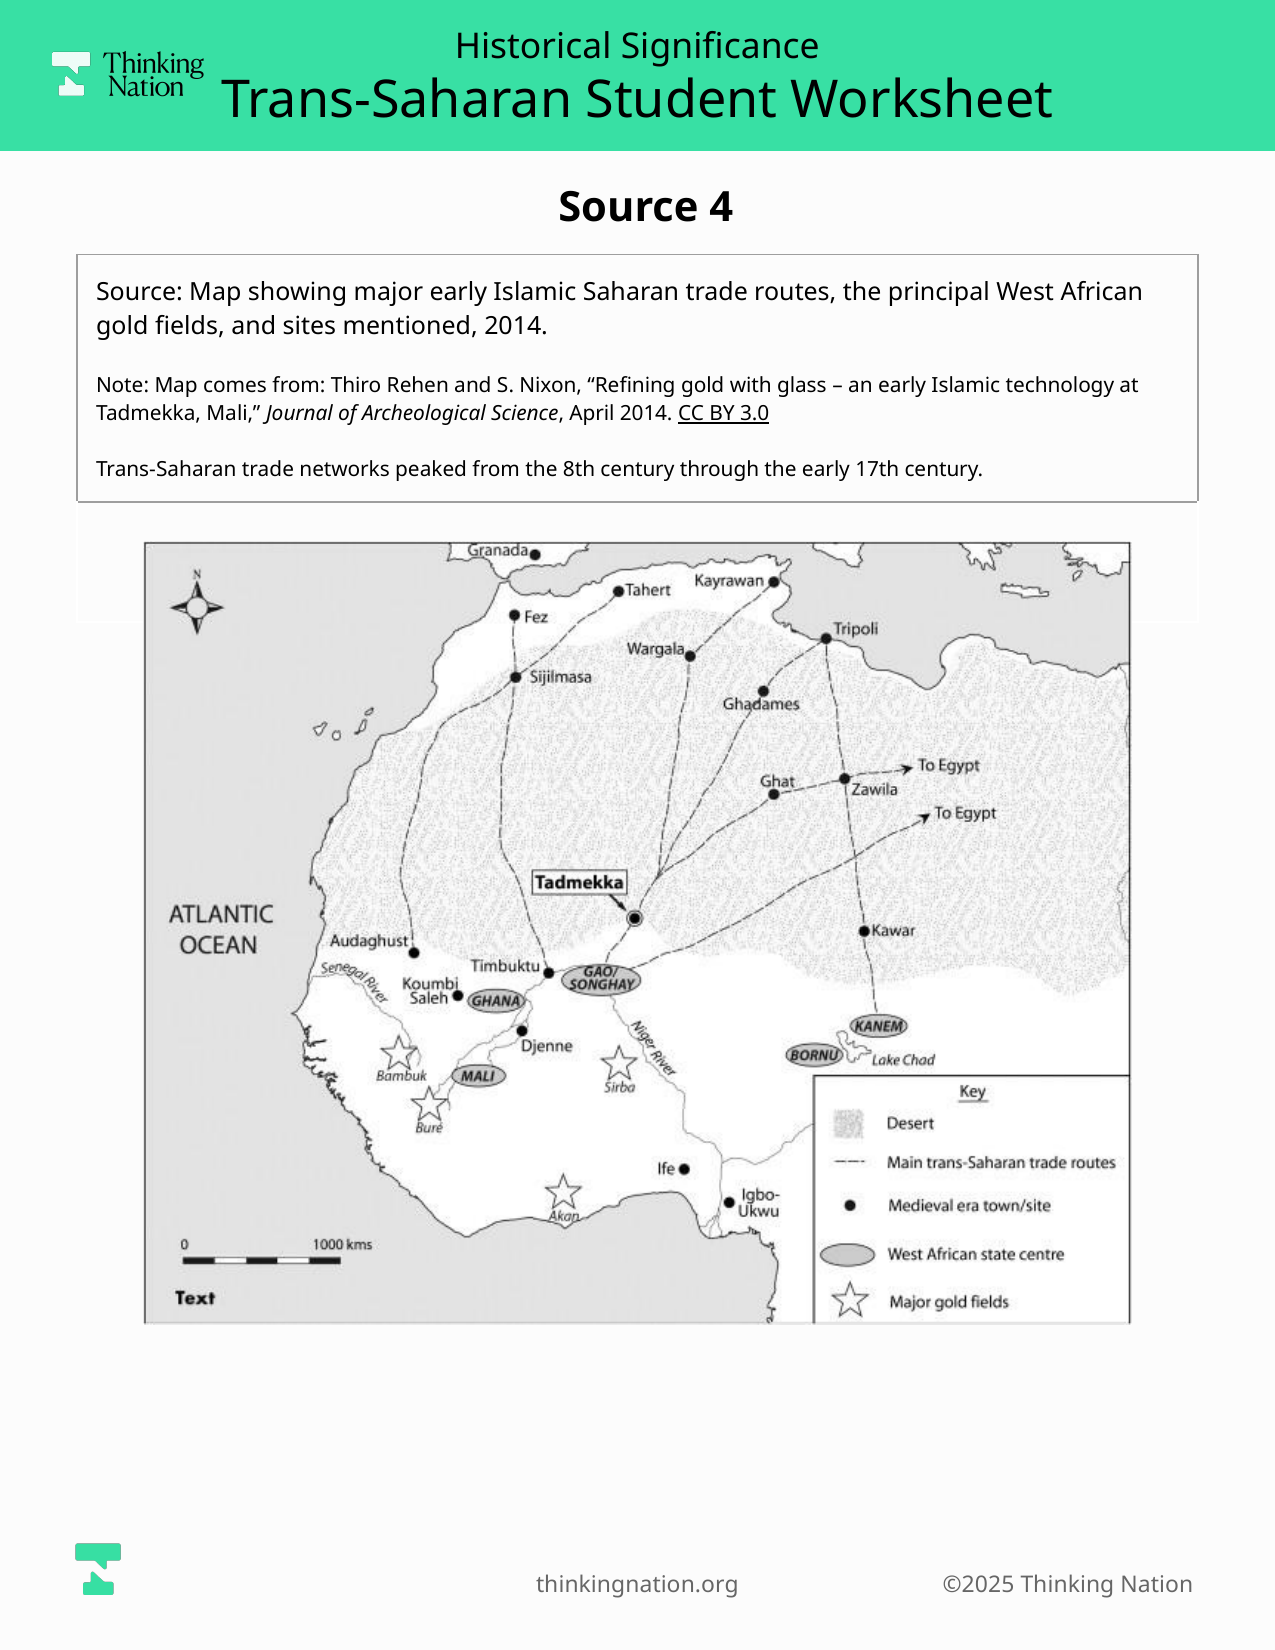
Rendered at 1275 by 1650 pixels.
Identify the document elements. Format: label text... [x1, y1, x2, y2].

table_header Source: Map showing major early Islamic Saharan trade routes, the principal West African gold ﬁelds, and sites mentioned, 2014. Note: Map comes from: Thiro Rehen and S. Nixon, “Reﬁning gold with glass – an early Islamic technology at Tadmekka, Mali,” Journal of Archeological Science, April 2014. CC BY 3.0 Trans-Saharan trade networks peaked from the 8th century through the early 17th century. [78, 255, 1197, 501]
picture [62, 1533, 134, 1605]
text_box Source 4 [527, 165, 765, 237]
text_box Historical Significance Trans-Saharan Student Worksheet [0, 0, 1275, 151]
picture [142, 540, 1133, 1325]
table_cell [78, 503, 1197, 621]
text_box thinkingnation.org [486, 1553, 789, 1605]
picture [35, 37, 210, 110]
text_box ©2025 Thinking Nation [907, 1553, 1210, 1605]
